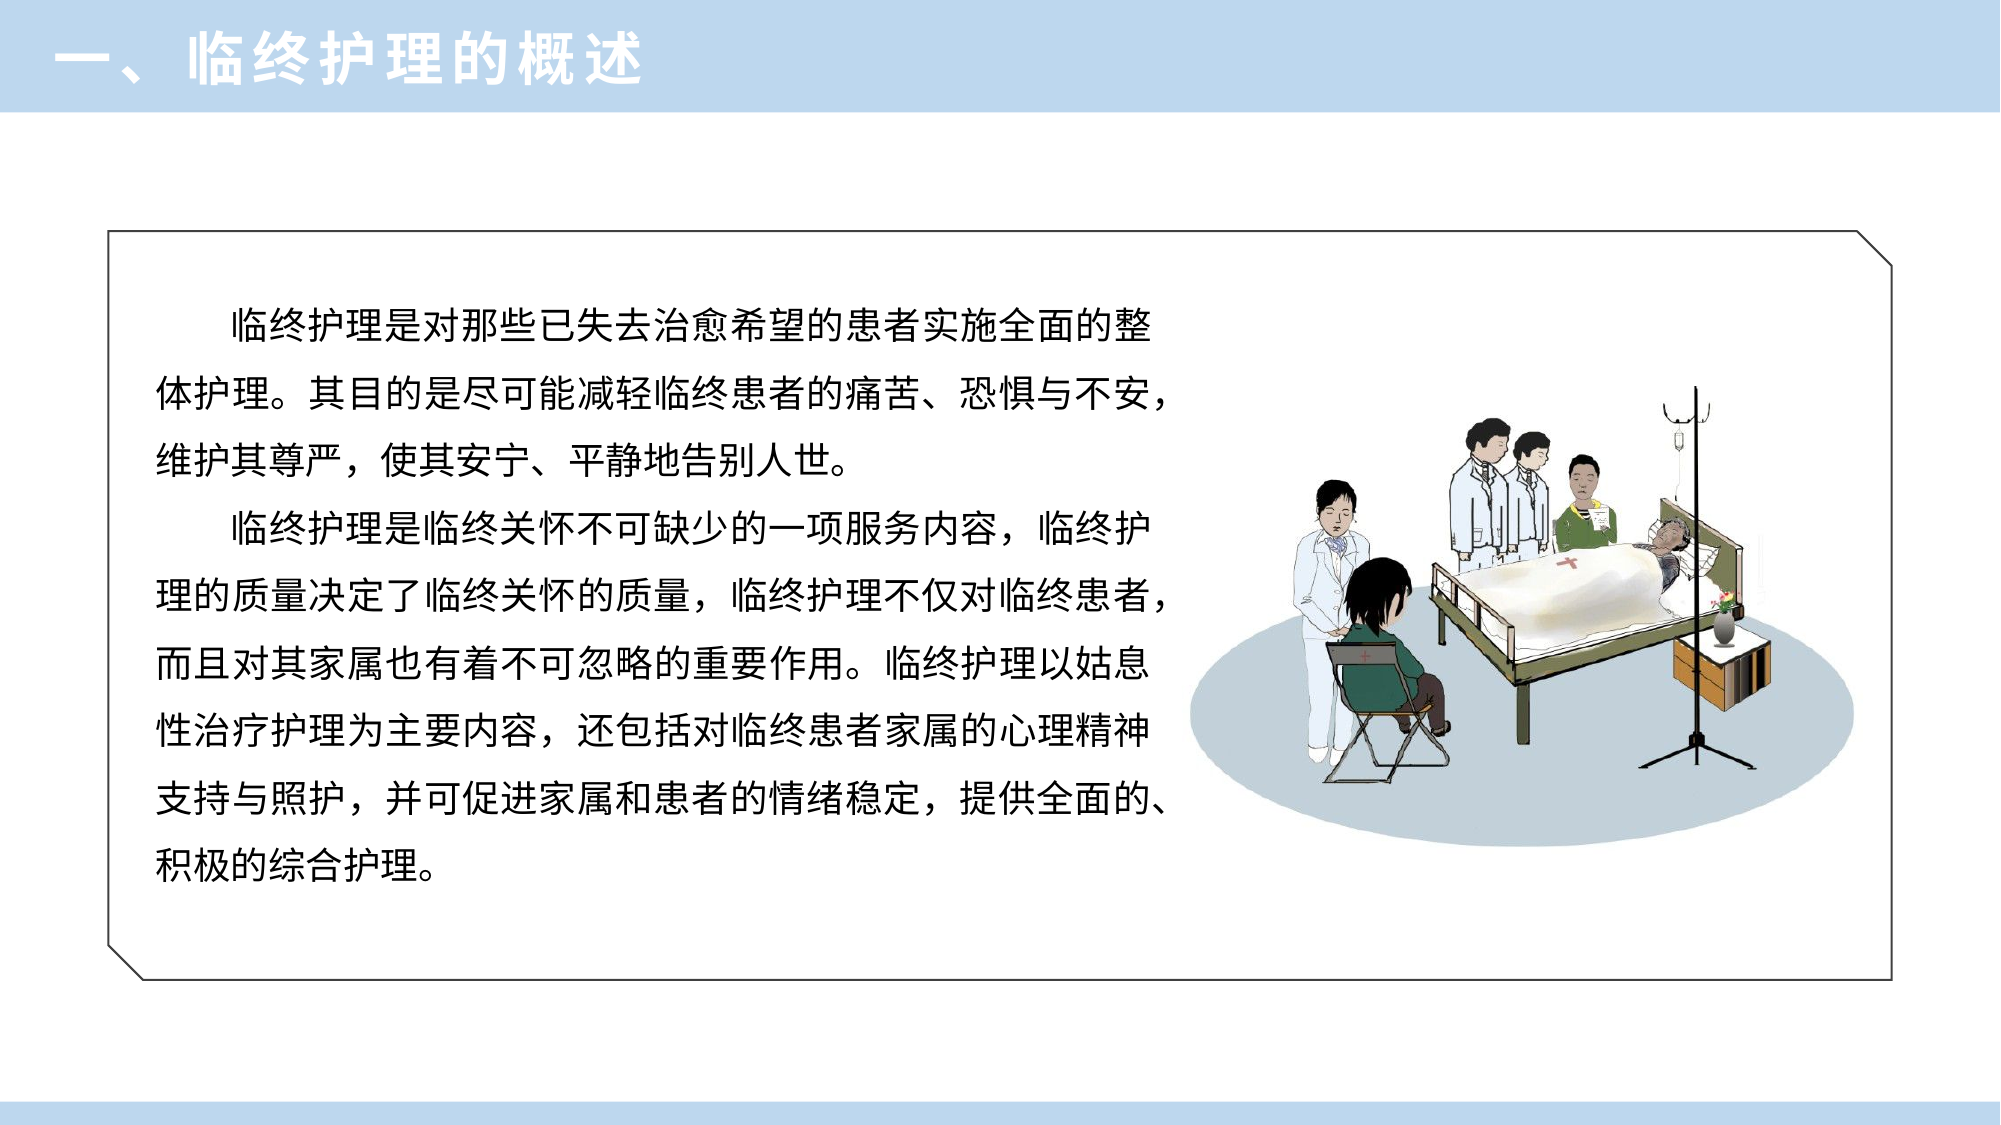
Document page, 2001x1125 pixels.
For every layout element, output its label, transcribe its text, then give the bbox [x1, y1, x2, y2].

text_box 临终护理是对那些已失去治愈希望的患者实施全面的整体护理。其目的是尽可能减轻临终患者的痛苦、恐惧与不安，维护其尊严，使其安宁、平静地告别人世。 临终护理是临终关怀不可缺少的一项服务内容，临终护理的质量决定了临终关怀的质量，临终护理不仅对临终患者，而且对其家属也有着不可忽略的重要作用。临终护理以姑息性治疗护理为主要内容，还包括对临终患者家属的心理精神支持与照护，并可促进家属和患者的情绪稳定，提供全面的、积极的综合护理。 [140, 272, 1168, 895]
text_box 一、临终护理的概述 [41, 16, 655, 98]
picture [1167, 386, 1877, 870]
text_box [107, 230, 1893, 981]
